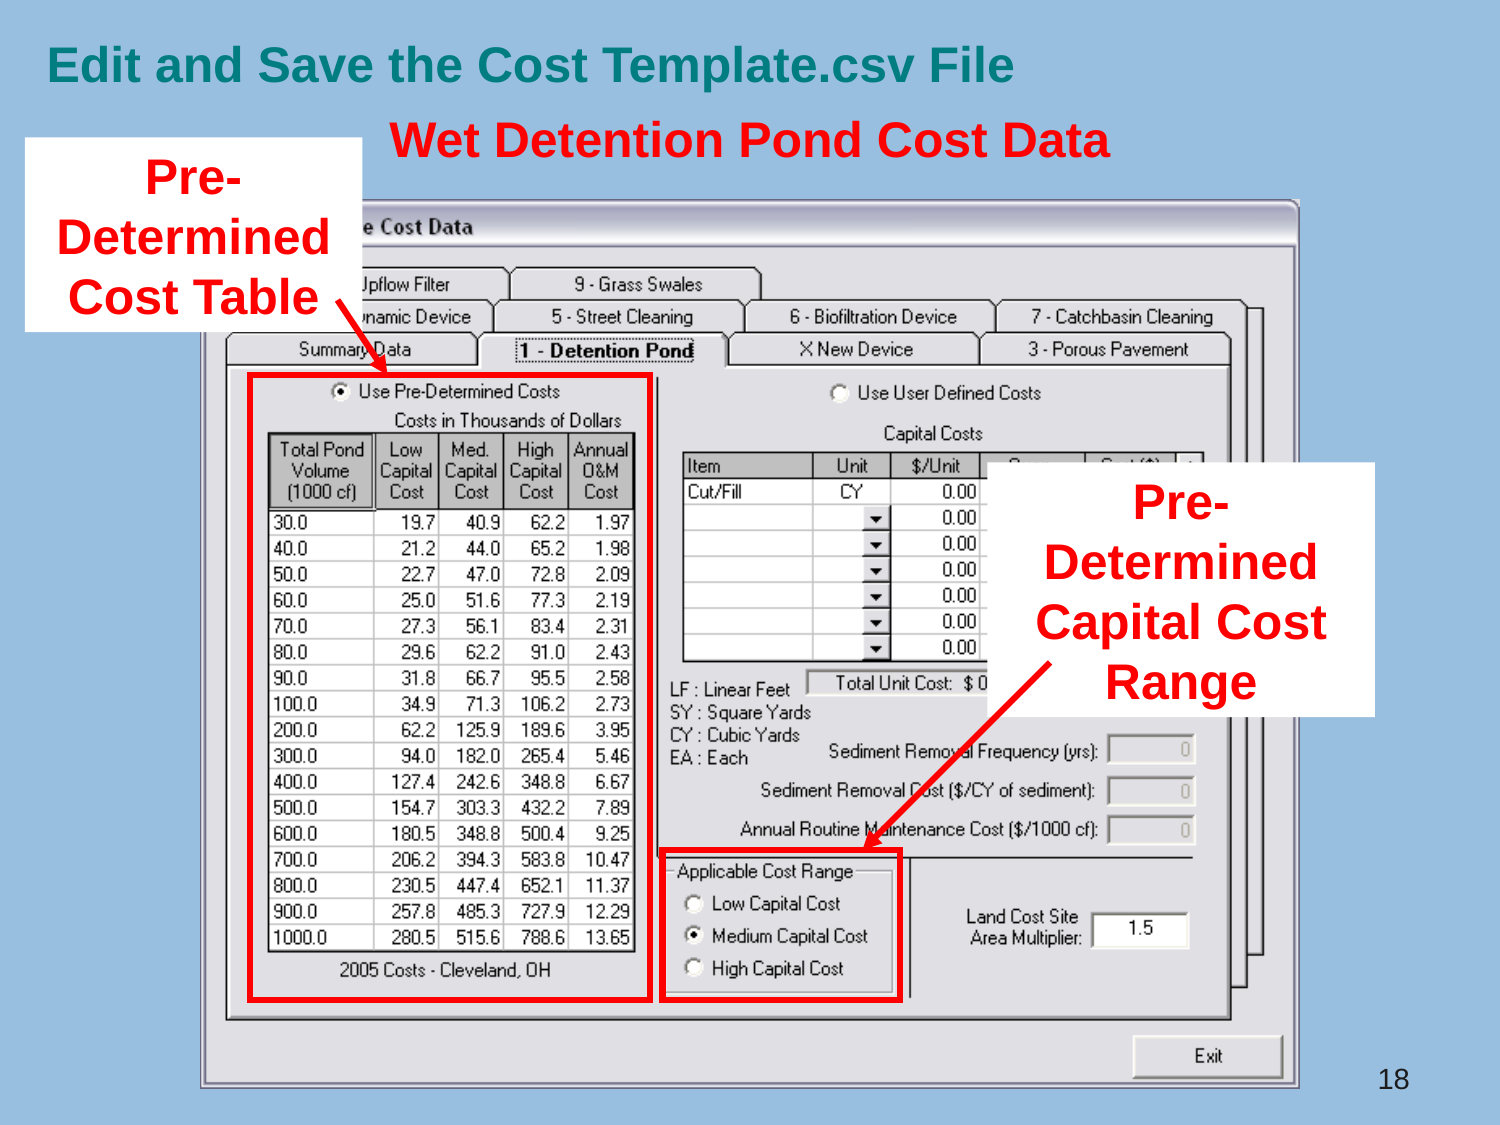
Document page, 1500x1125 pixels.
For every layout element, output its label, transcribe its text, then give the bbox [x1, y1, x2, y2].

title Edit and Save the Cost Template.csv File [0, 24, 1063, 100]
picture [200, 199, 1301, 1090]
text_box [662, 462, 1376, 1001]
slide_number 18 [1074, 1024, 1426, 1103]
text_box Wet Detention Pond Cost Data [337, 99, 1163, 175]
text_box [24, 137, 651, 1001]
